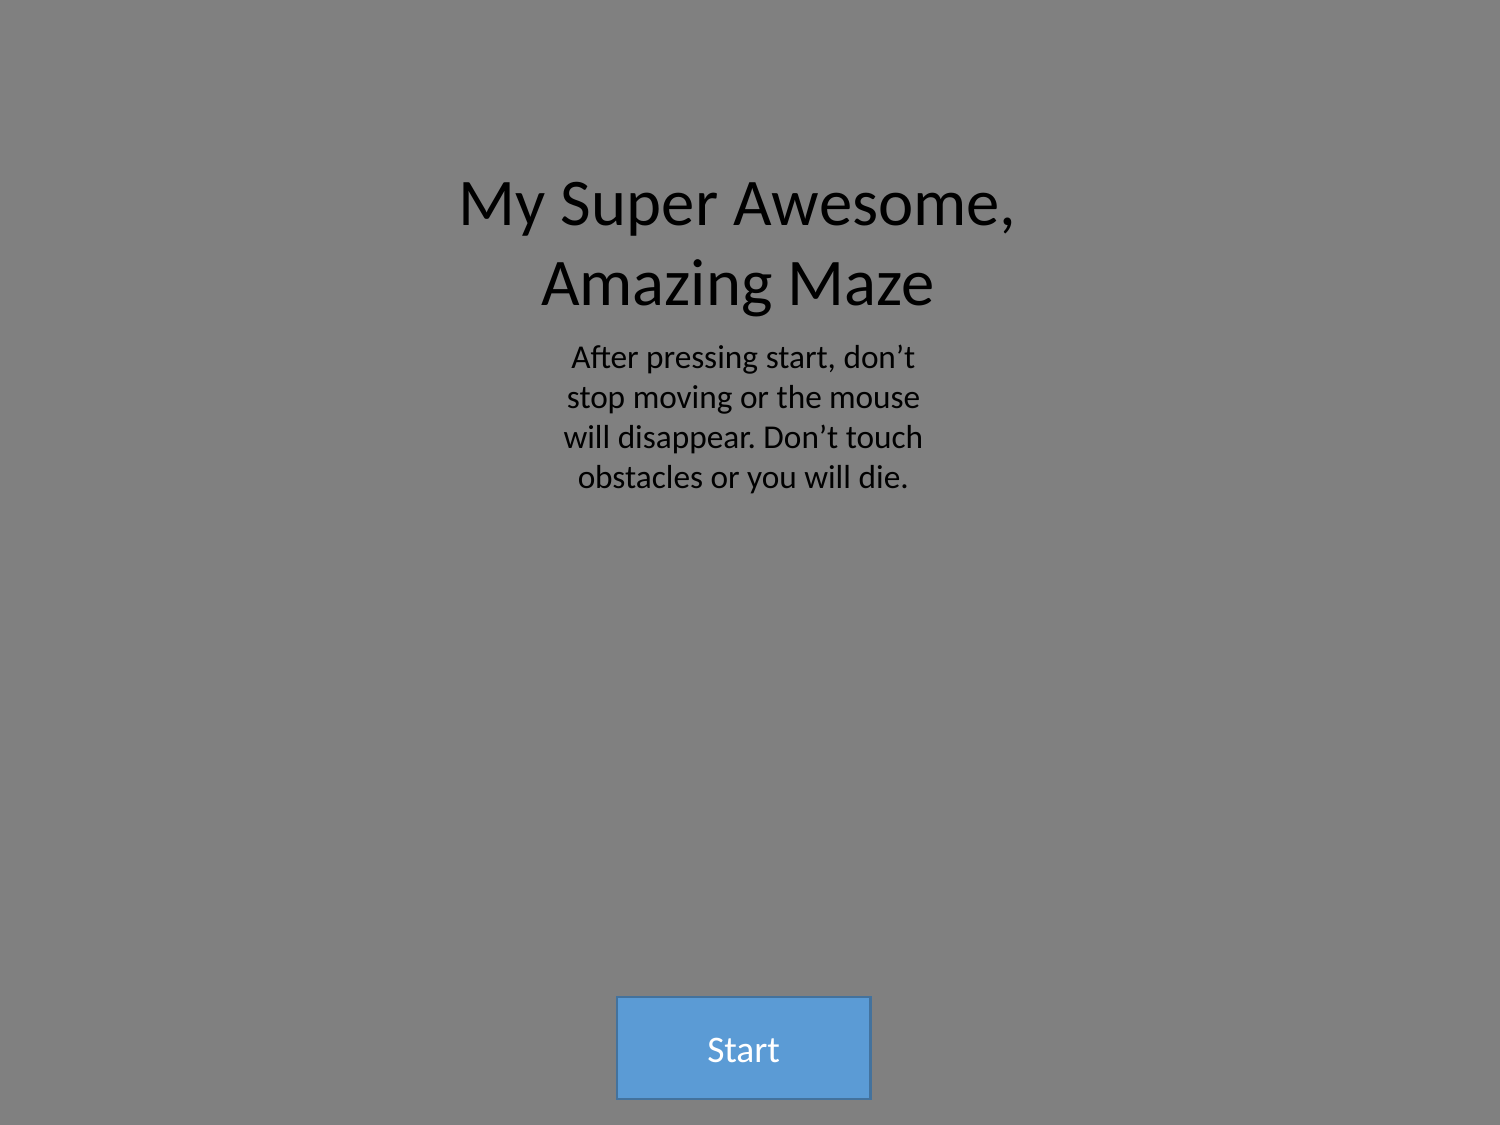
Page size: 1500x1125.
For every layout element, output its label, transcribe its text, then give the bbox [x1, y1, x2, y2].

text_box Start [616, 996, 872, 1100]
text_box My Super Awesome, Amazing Maze [417, 151, 1059, 326]
text_box After pressing start, don’t stop moving or the mouse will disappear. Don’t touch obstacles or you will die. [542, 328, 945, 503]
